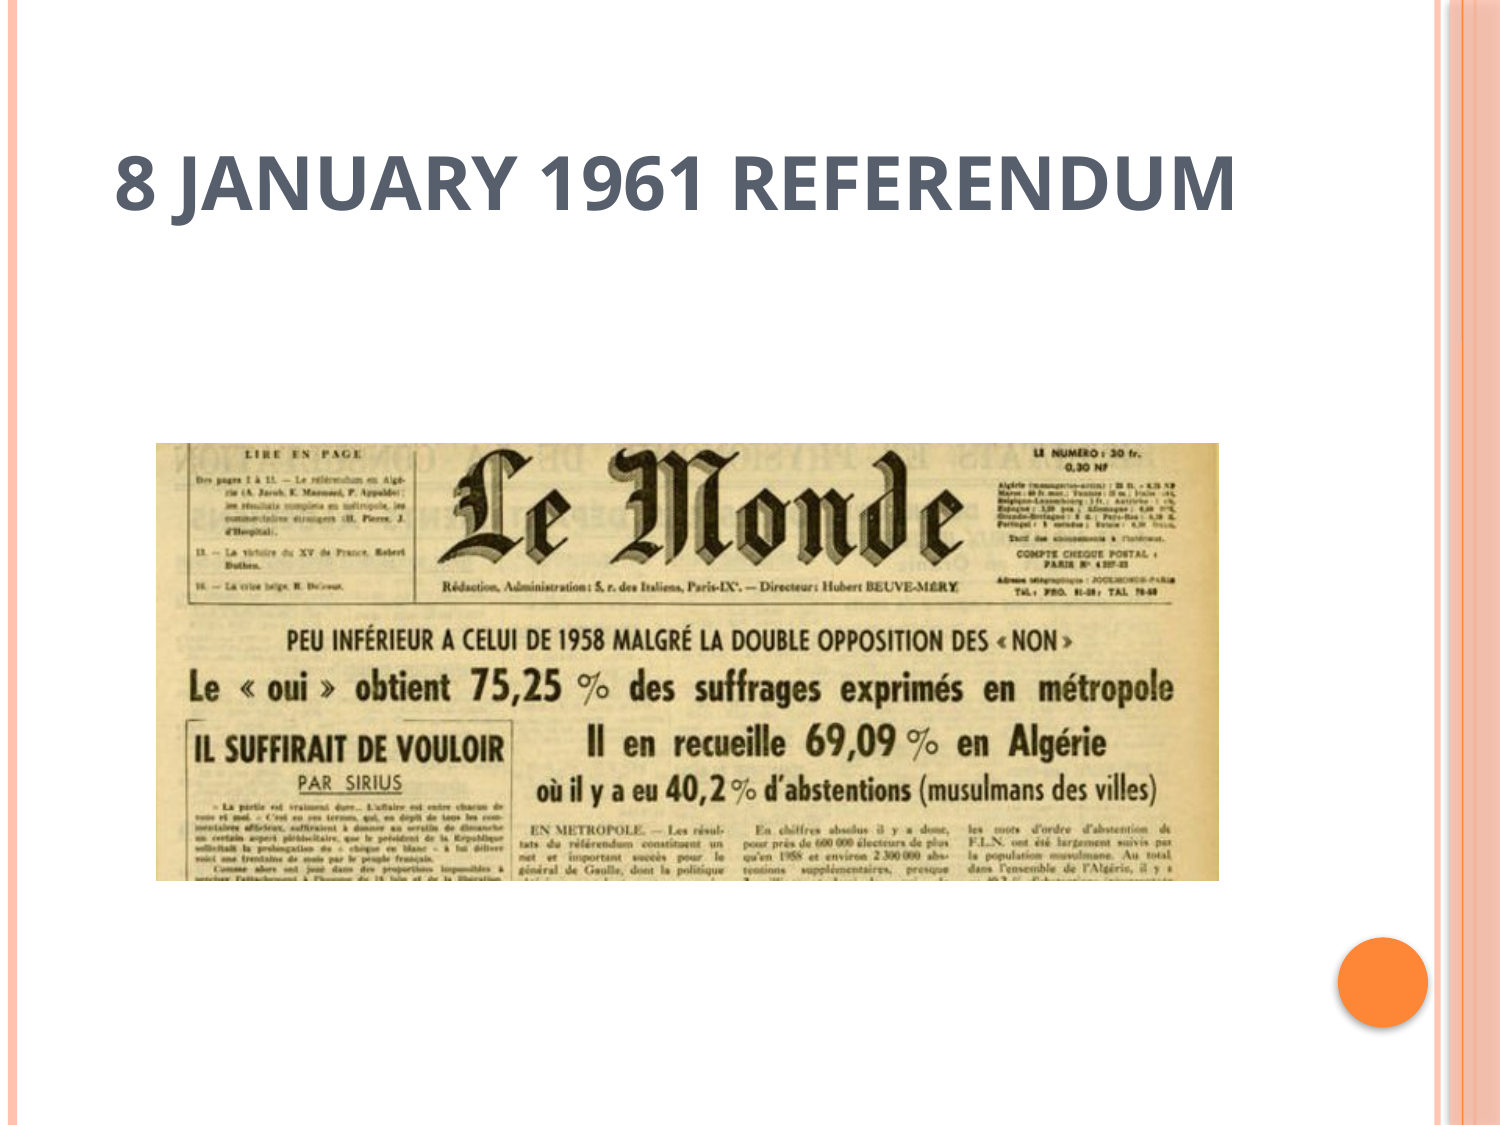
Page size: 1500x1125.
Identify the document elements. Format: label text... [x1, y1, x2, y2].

title 8 january 1961 referendum [75, 45, 1300, 233]
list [155, 442, 1220, 882]
